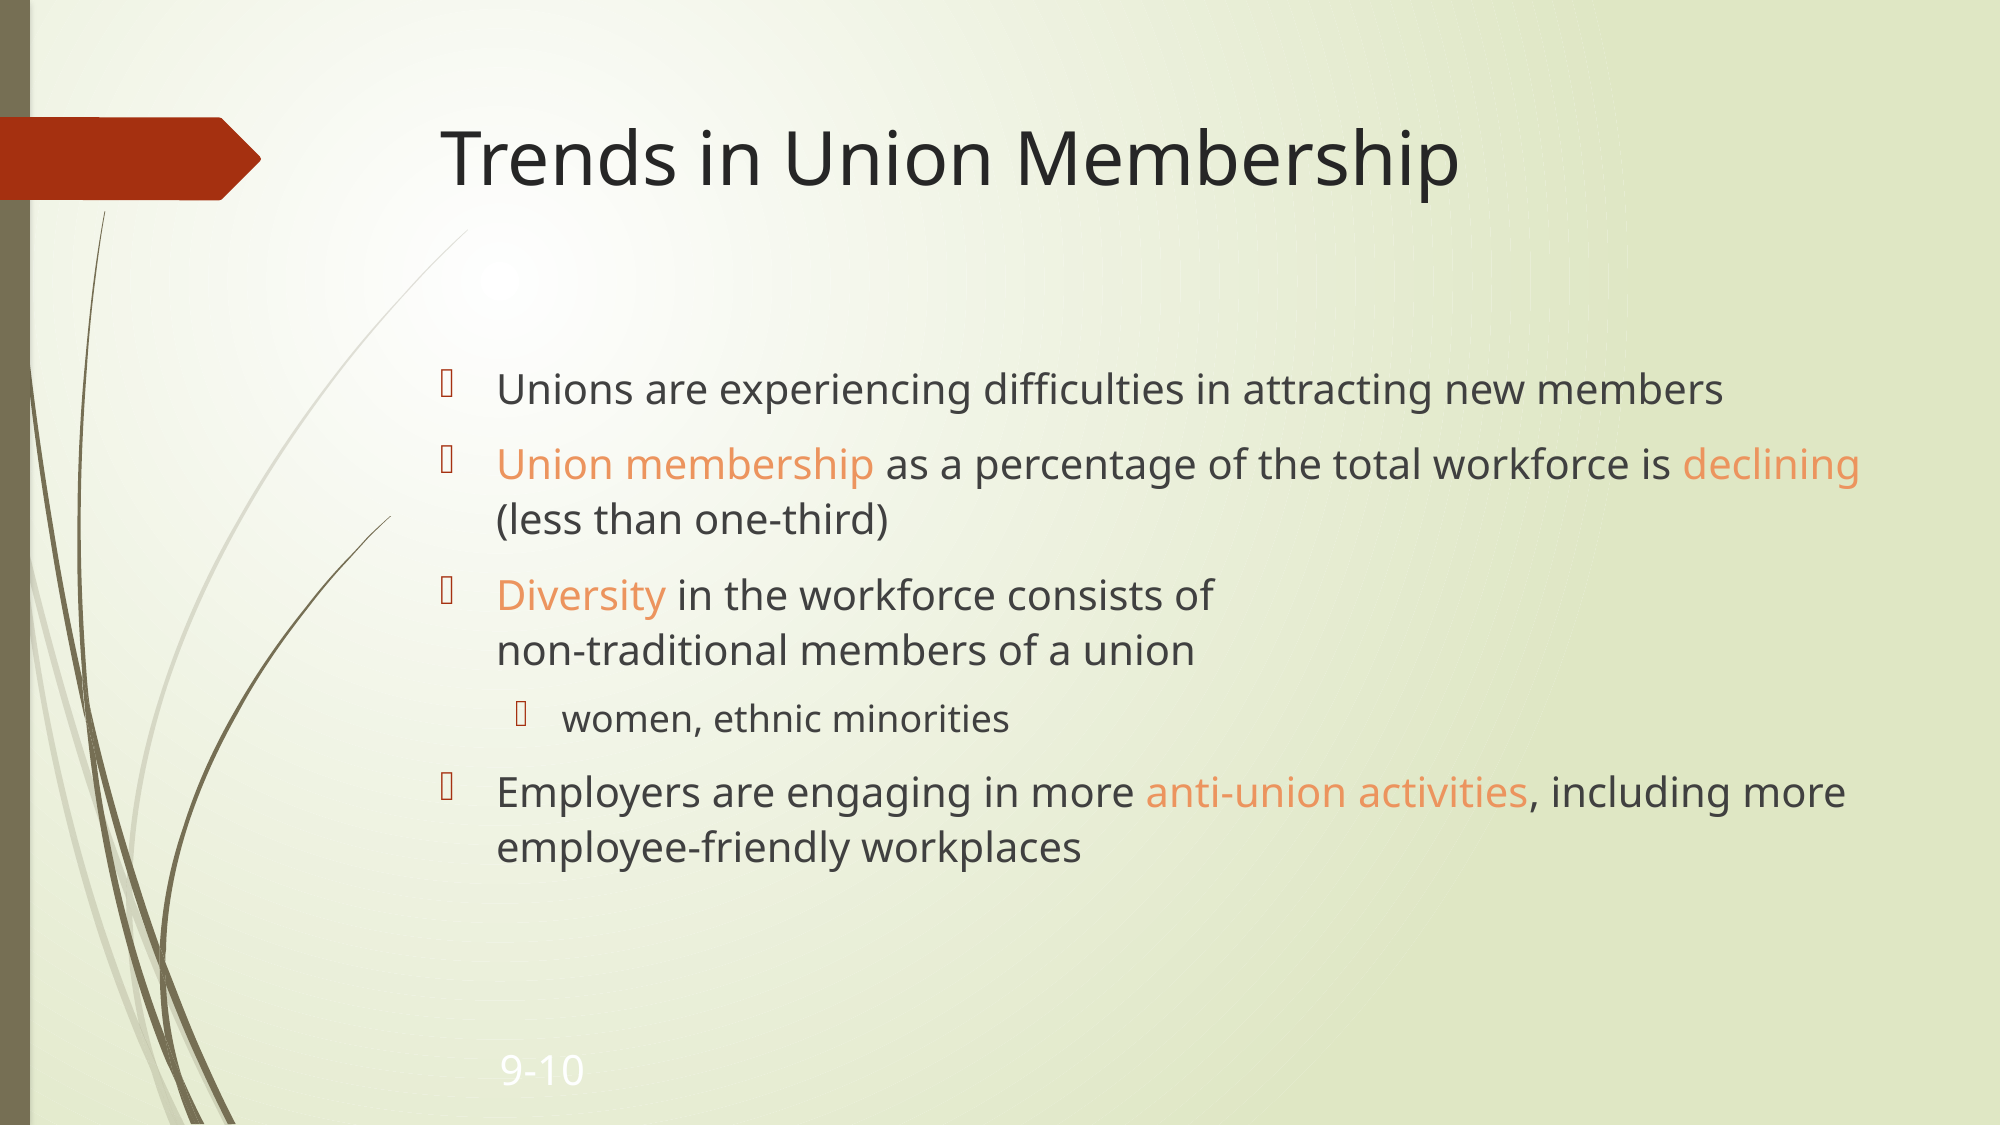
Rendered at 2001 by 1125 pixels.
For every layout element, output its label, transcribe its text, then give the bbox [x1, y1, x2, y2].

slide_number 9-10 [249, 1042, 600, 1103]
list Unions are experiencing difficulties in attracting new members Union membership as a percentage of the total workforce is declining (less than one-third) Diversity in the workforce consists of non-traditional members of a union women, ethnic minorities Employers are engaging in more anti-union activities, including more employee-friendly workplaces [424, 350, 1888, 970]
title Trends in Union Membership [425, 102, 1888, 313]
